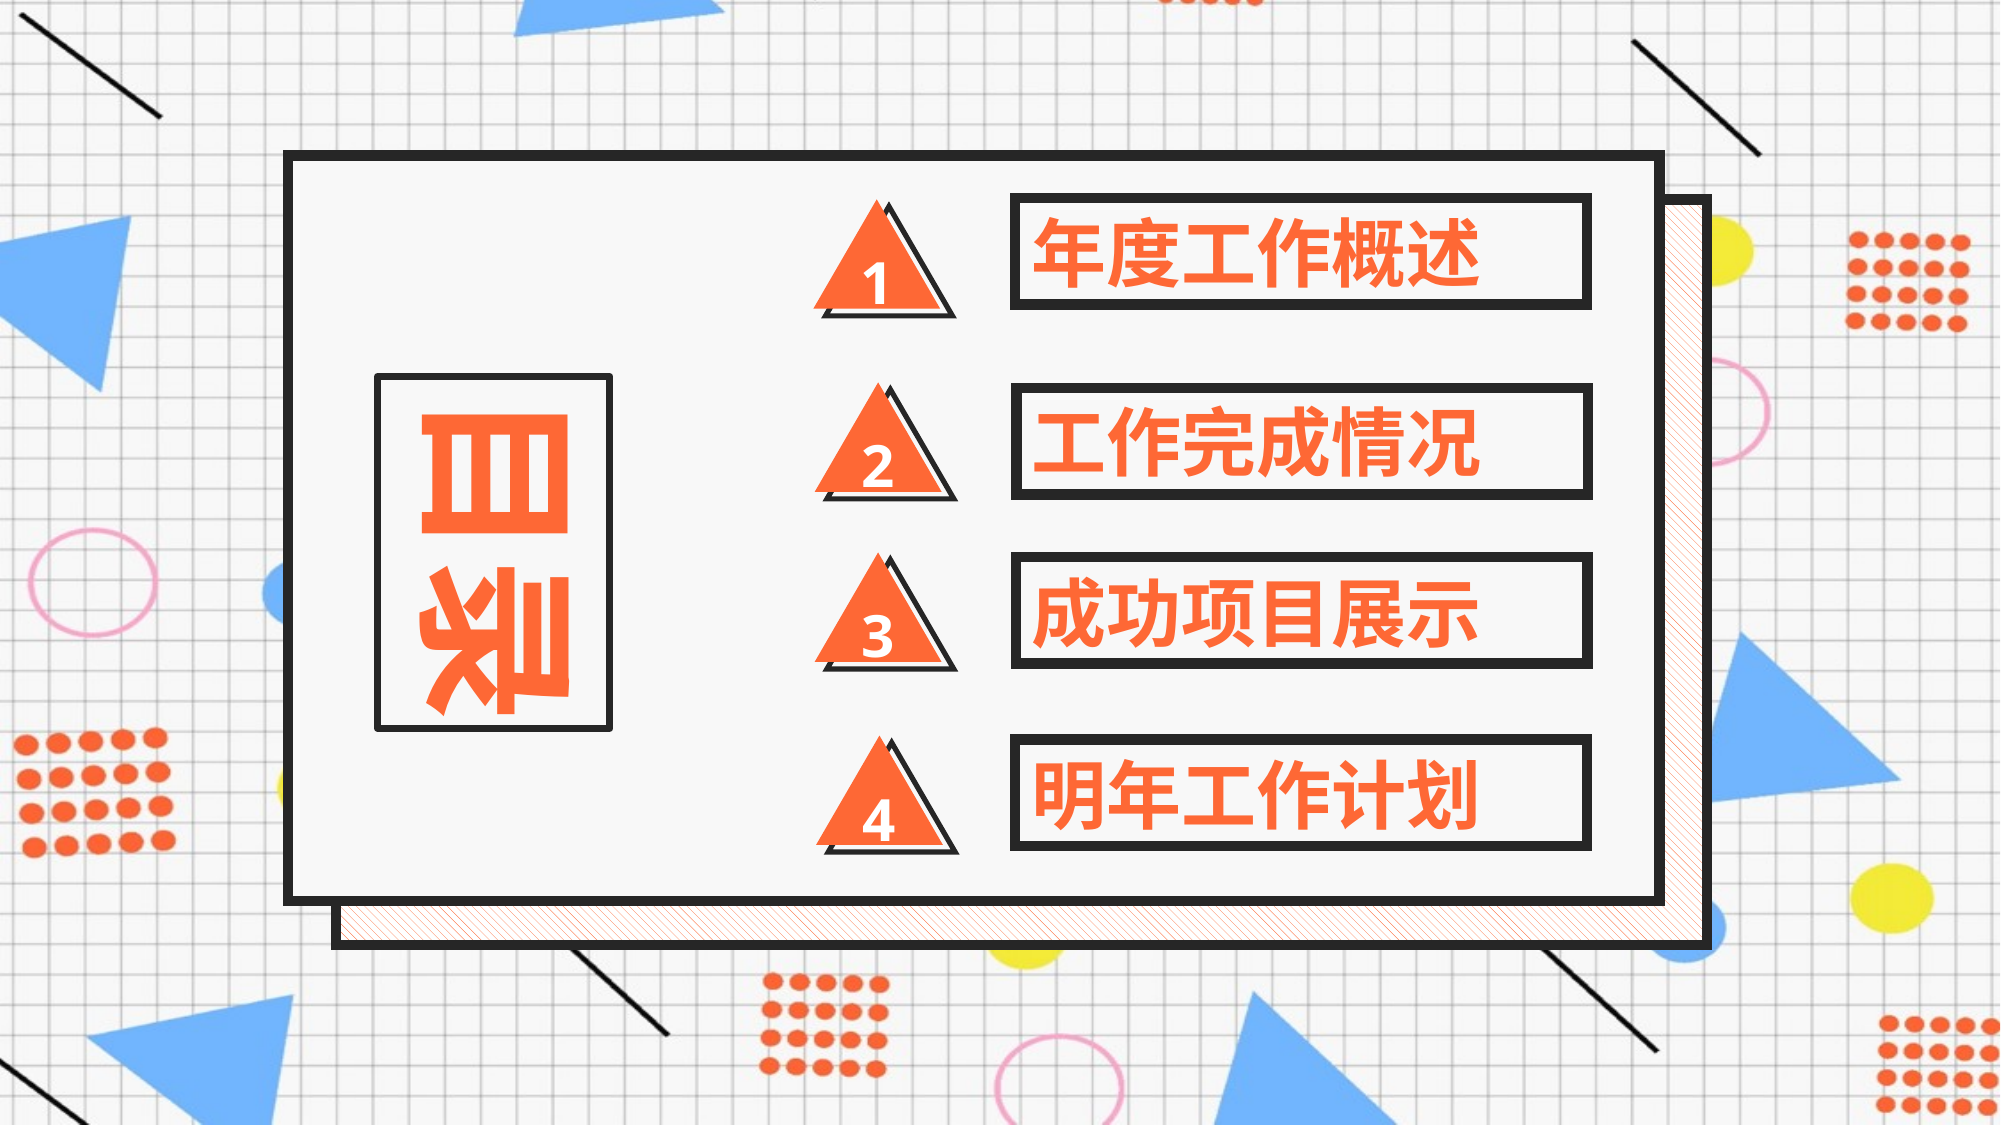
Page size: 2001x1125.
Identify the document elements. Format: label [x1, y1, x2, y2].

text_box [814, 552, 954, 669]
text_box [814, 382, 954, 499]
text_box [288, 155, 1708, 945]
picture [0, 0, 2001, 1125]
text_box [815, 735, 956, 853]
text_box [813, 199, 953, 316]
